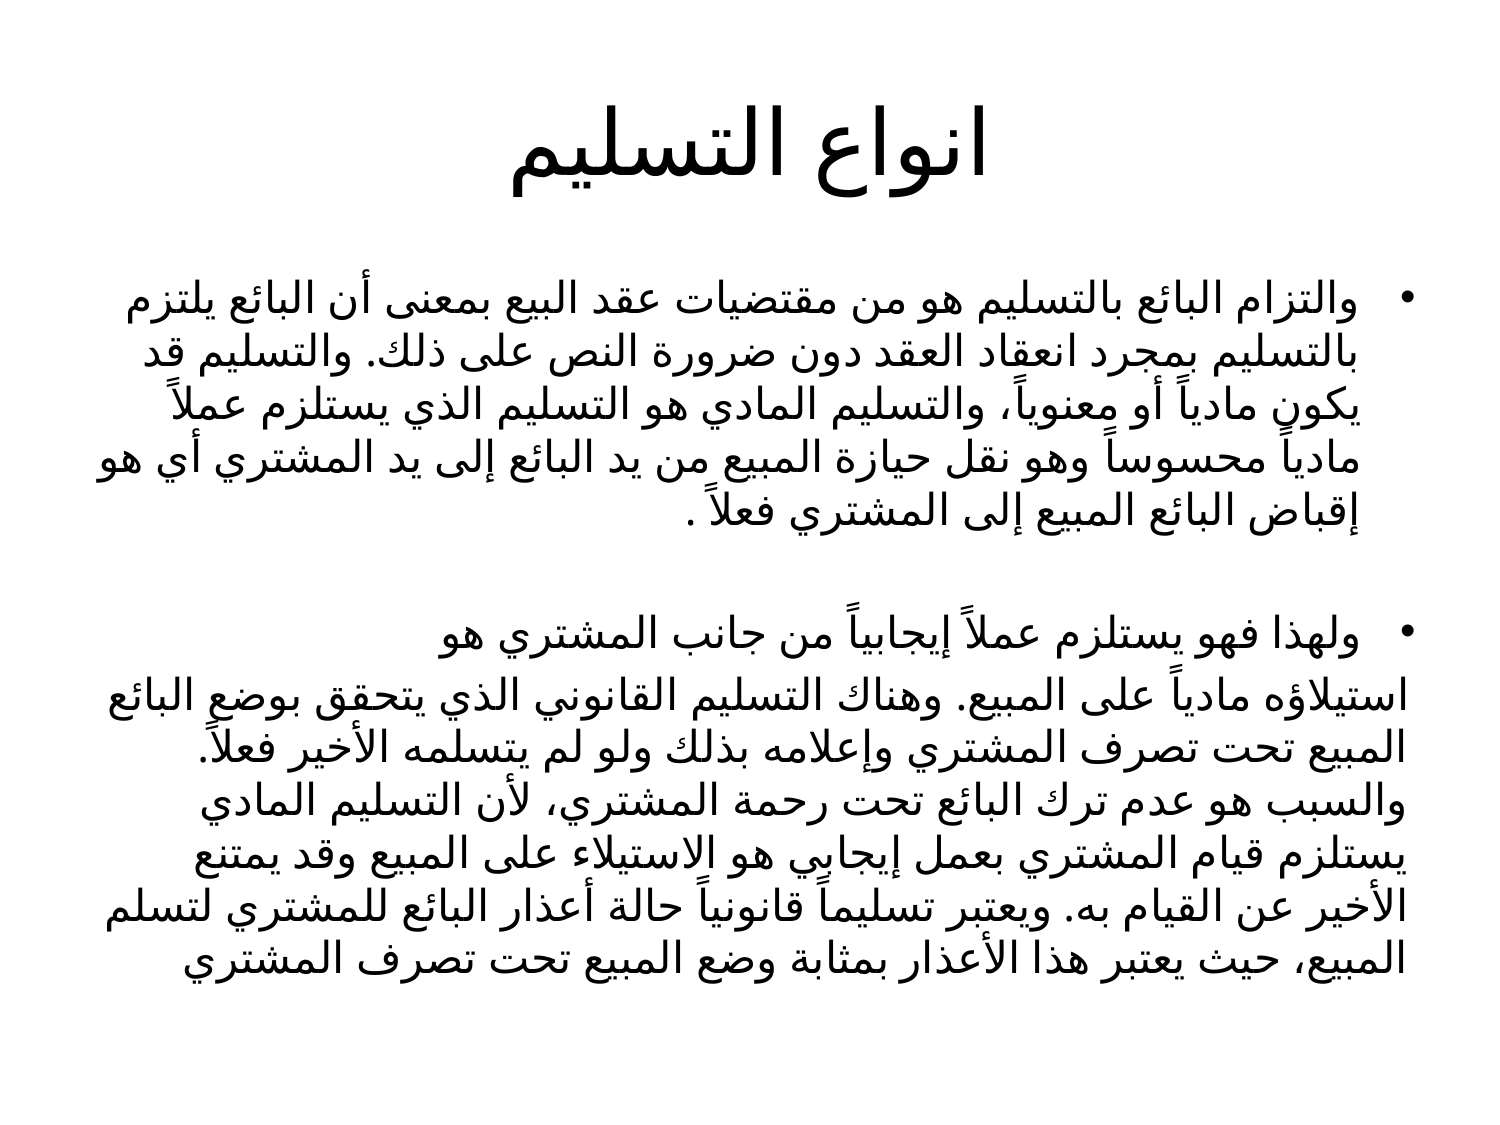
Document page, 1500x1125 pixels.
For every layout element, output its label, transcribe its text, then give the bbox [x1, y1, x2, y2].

title انواع التسليم [75, 45, 1425, 233]
list والتزام البائع بالتسليم هو من مقتضيات عقد البيع بمعنى أن البائع يلتزم بالتسليم بمجرد انعقاد العقد دون ضرورة النص على ذلك. والتسليم قد يكون مادياً أو معنوياً، والتسليم المادي هو التسليم الذي يستلزم عملاً مادياً محسوساً وهو نقل حيازة المبيع من يد البائع إلى يد المشتري أي هو إقباض البائع المبيع إلى المشتري فعلاً . ولهذا فهو يستلزم عملاً إيجابياً من جانب المشتري هو استيلاؤه مادياً على المبيع. وهناك التسليم القانوني الذي يتحقق بوضع البائع المبيع تحت تصرف المشتري وإعلامه بذلك ولو لم يتسلمه الأخير فعلاً. والسبب هو عدم ترك البائع تحت رحمة المشتري، لأن التسليم المادي يستلزم قيام المشتري بعمل إيجابي هو الاستيلاء على المبيع وقد يمتنع الأخير عن القيام به. ويعتبر تسليماً قانونياً حالة أعذار البائع للمشتري لتسلم المبيع، حيث يعتبر هذا الأعذار بمثابة وضع المبيع تحت تصرف المشتري [75, 262, 1425, 1005]
